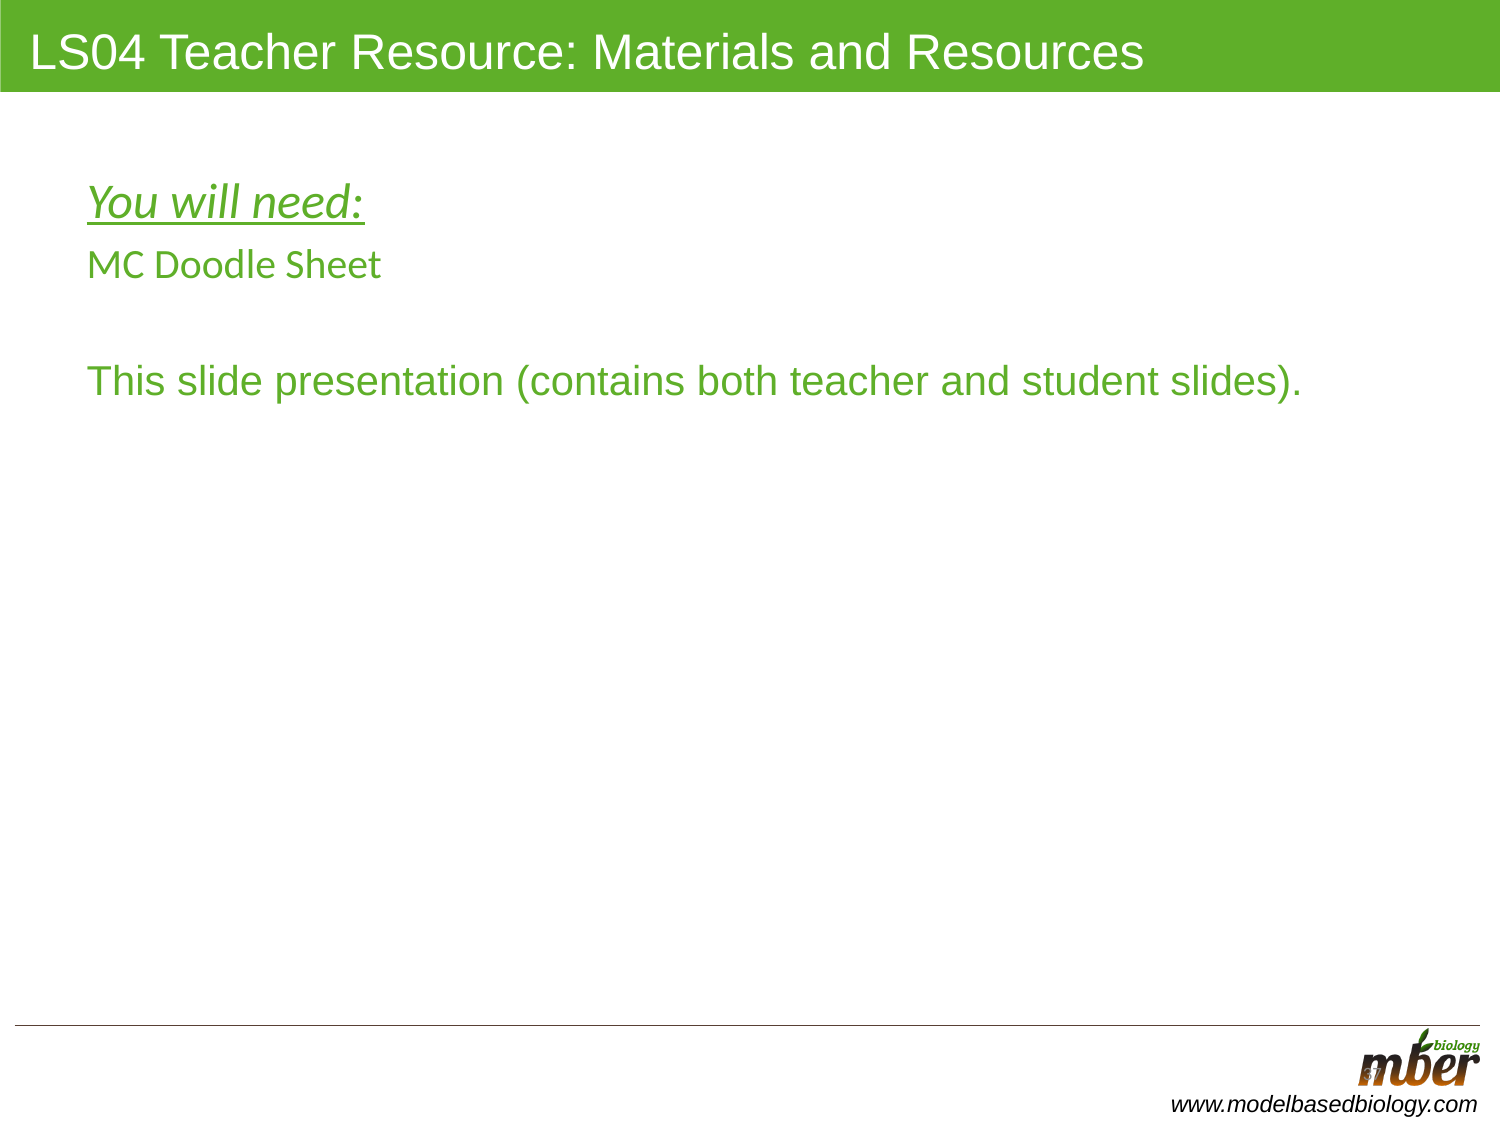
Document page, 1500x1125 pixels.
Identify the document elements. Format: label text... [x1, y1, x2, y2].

slide_number 37 [1059, 1043, 1397, 1103]
title LS04 Teacher Resource: Materials and Resources [14, 11, 1480, 89]
picture [1397, 1028, 1480, 1086]
text_box You will need: MC Doodle Sheet This slide presentation (contains both teacher and student slides). [71, 161, 1422, 1043]
